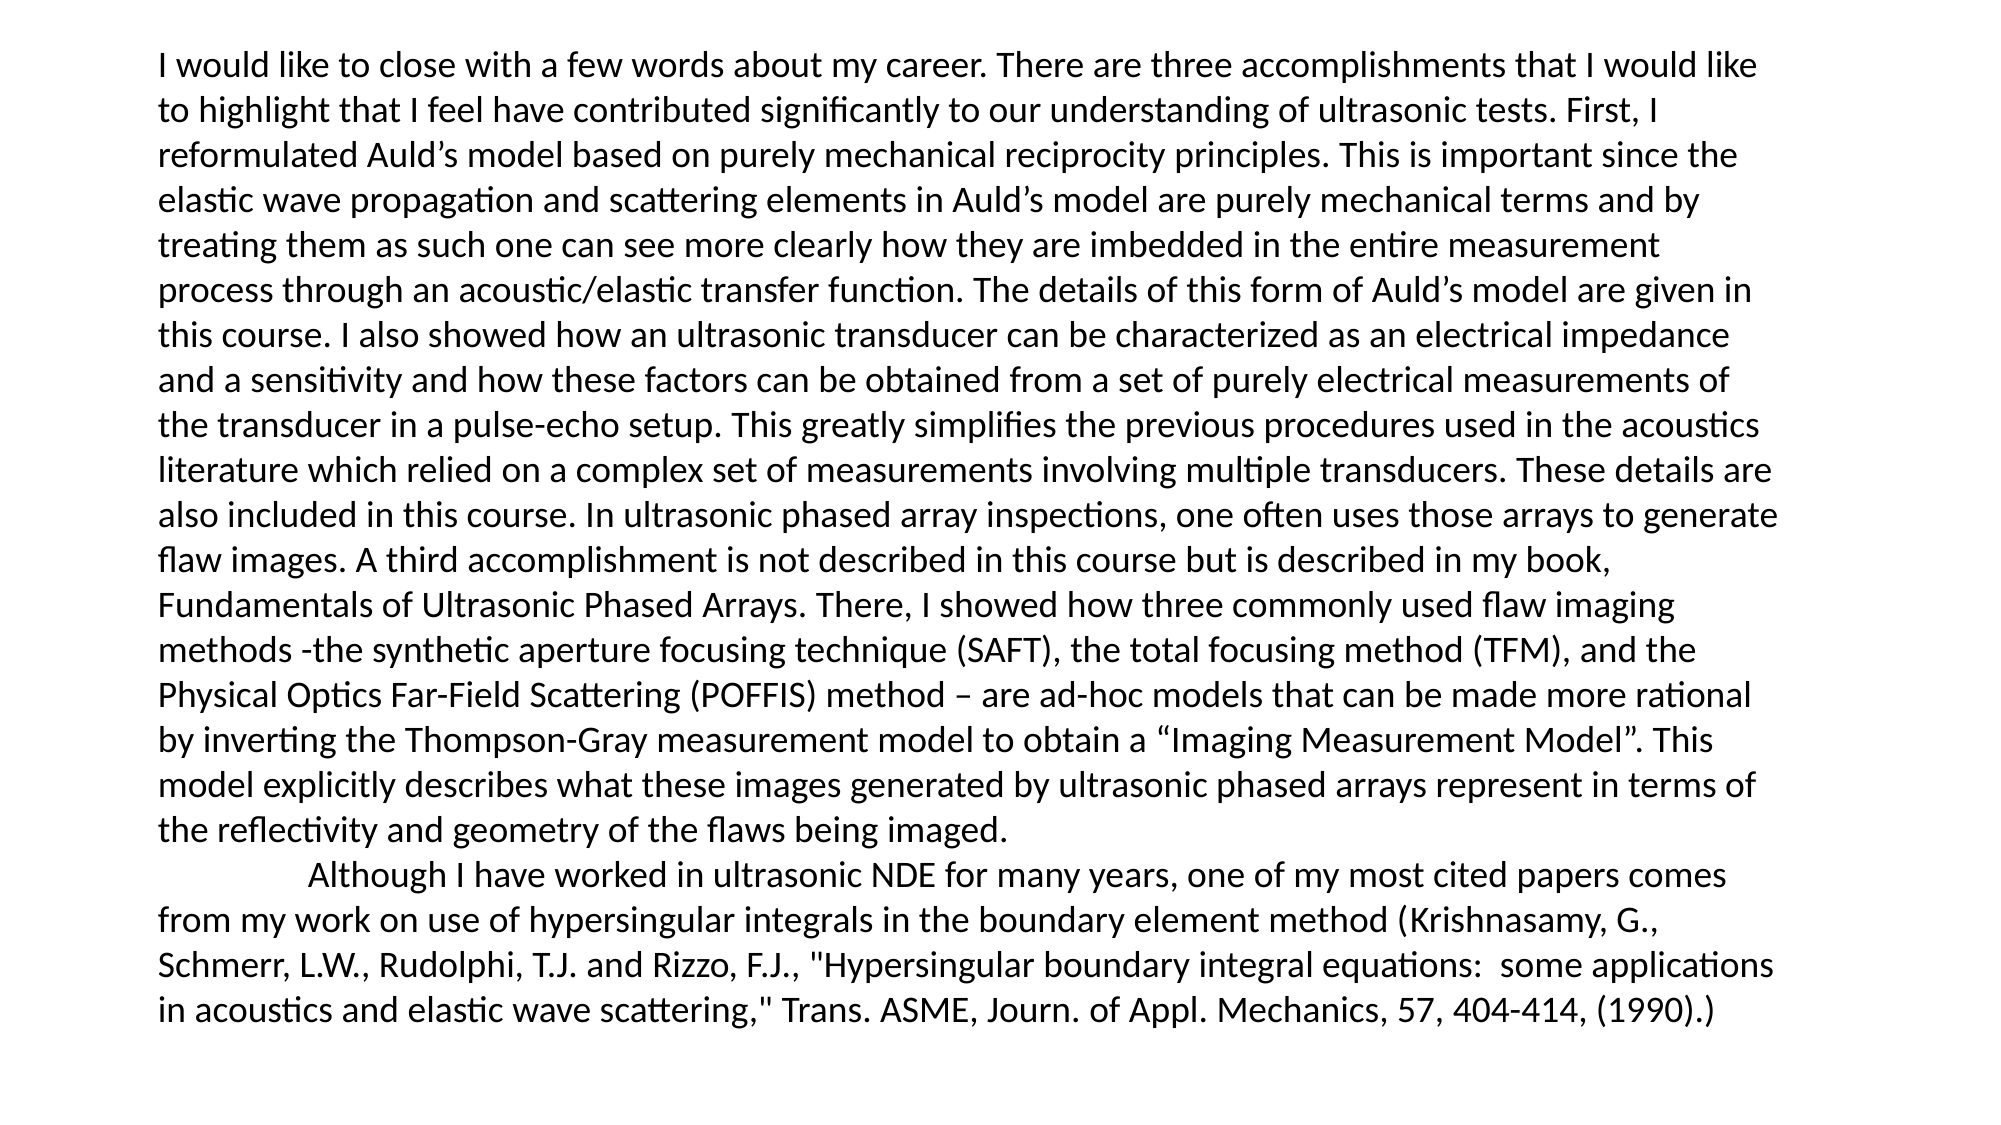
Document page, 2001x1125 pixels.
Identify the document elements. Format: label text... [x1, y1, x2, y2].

text_box I would like to close with a few words about my career. There are three accomplishments that I would like to highlight that I feel have contributed significantly to our understanding of ultrasonic tests. First, I reformulated Auld’s model based on purely mechanical reciprocity principles. This is important since the elastic wave propagation and scattering elements in Auld’s model are purely mechanical terms and by treating them as such one can see more clearly how they are imbedded in the entire measurement process through an acoustic/elastic transfer function. The details of this form of Auld’s model are given in this course. I also showed how an ultrasonic transducer can be characterized as an electrical impedance and a sensitivity and how these factors can be obtained from a set of purely electrical measurements of the transducer in a pulse-echo setup. This greatly simplifies the previous procedures used in the acoustics literature which relied on a complex set of measurements involving multiple transducers. These details are also included in this course. In ultrasonic phased array inspections, one often uses those arrays to generate flaw images. A third accomplishment is not described in this course but is described in my book, Fundamentals of Ultrasonic Phased Arrays. There, I showed how three commonly used flaw imaging methods -the synthetic aperture focusing technique (SAFT), the total focusing method (TFM), and the Physical Optics Far-Field Scattering (POFFIS) method – are ad-hoc models that can be made more rational by inverting the Thompson-Gray measurement model to obtain a “Imaging Measurement Model”. This model explicitly describes what these images generated by ultrasonic phased arrays represent in terms of the reflectivity and geometry of the flaws being imaged. Although I have worked in ultrasonic NDE for many years, one of my most cited papers comes from my work on use of hypersingular integrals in the boundary element method (Krishnasamy, G., Schmerr, L.W., Rudolphi, T.J. and Rizzo, F.J., "Hypersingular boundary integral equations: some applications in acoustics and elastic wave scattering," Trans. ASME, Journ. of Appl. Mechanics, 57, 404-414, (1990).) [143, 32, 1796, 1038]
